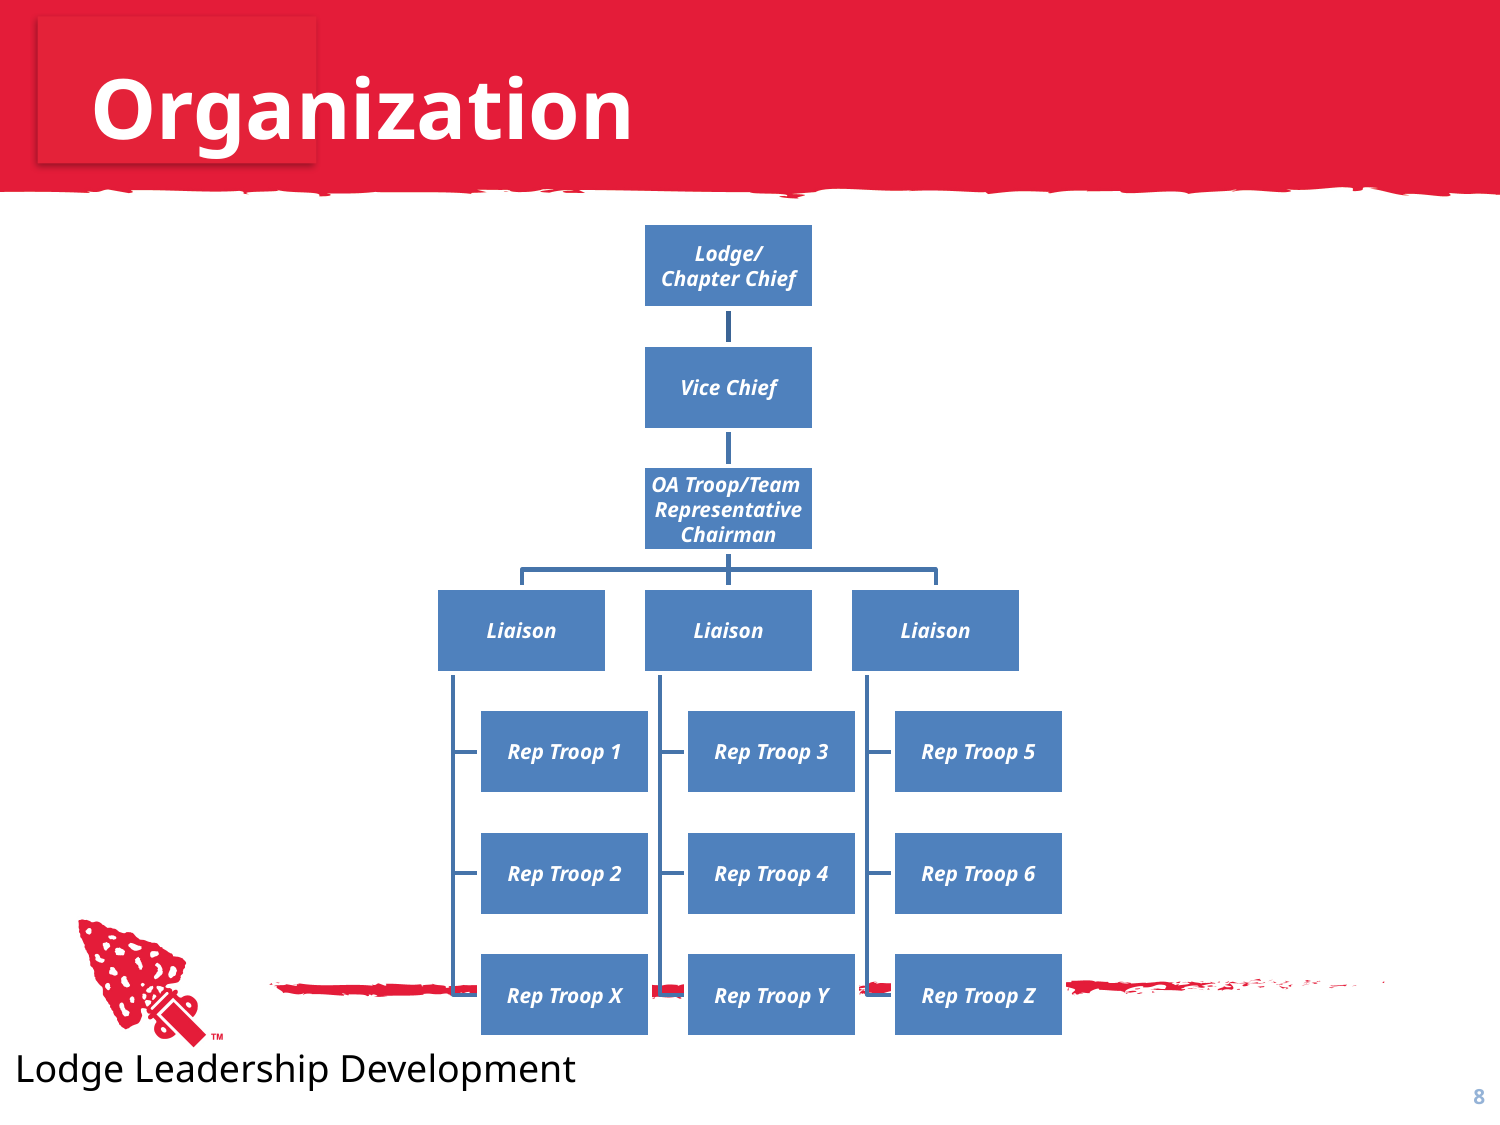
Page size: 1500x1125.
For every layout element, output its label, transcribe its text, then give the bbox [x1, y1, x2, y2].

title Organization [75, 45, 1425, 168]
picture [0, 0, 1500, 1037]
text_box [435, 222, 1065, 1038]
text_box Lodge Leadership Development [0, 1037, 1500, 1125]
